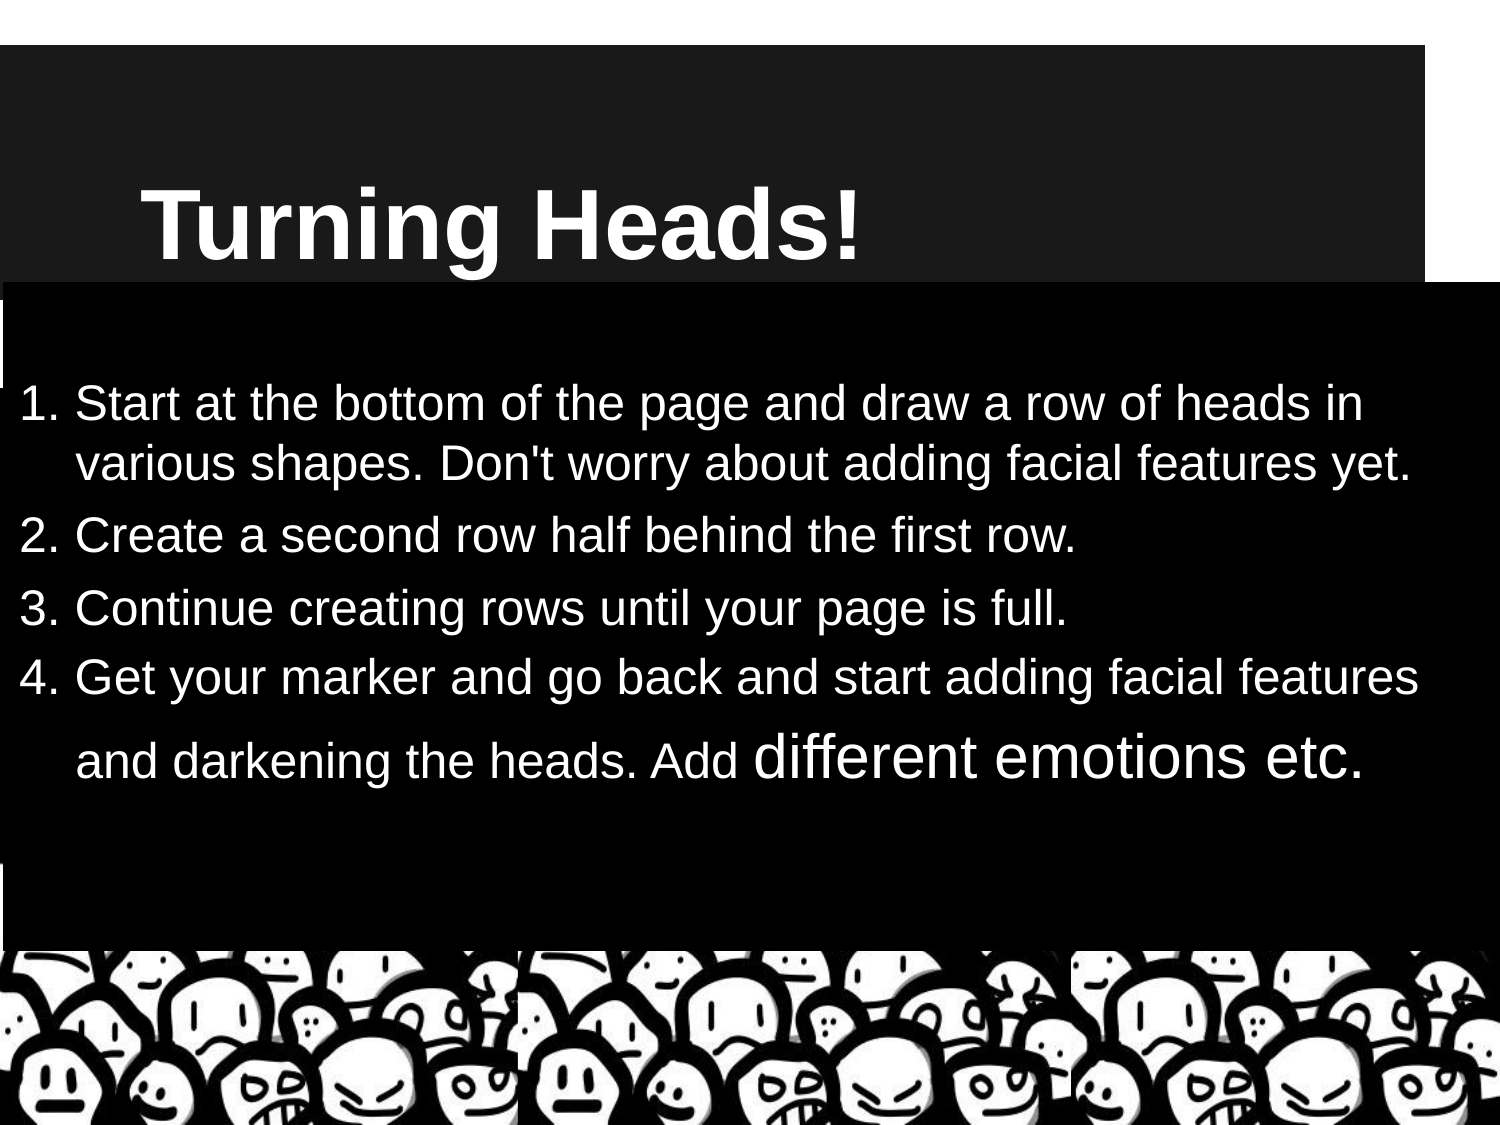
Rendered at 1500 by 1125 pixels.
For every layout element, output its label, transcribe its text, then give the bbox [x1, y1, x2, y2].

text_box [1071, 951, 1500, 1125]
text_box [0, 388, 517, 1125]
title Turning Heads! [75, 76, 1425, 282]
list 1. Start at the bottom of the page and draw a row of heads in various shapes. Don't worry about adding facial features yet. 2. Create a second row half behind the first row. 3. Continue creating rows until your page is full. 4. Get your marker and go back and start adding facial features and darkening the heads. Add different emotions etc. [4, 282, 1500, 951]
text_box [517, 951, 1071, 1125]
